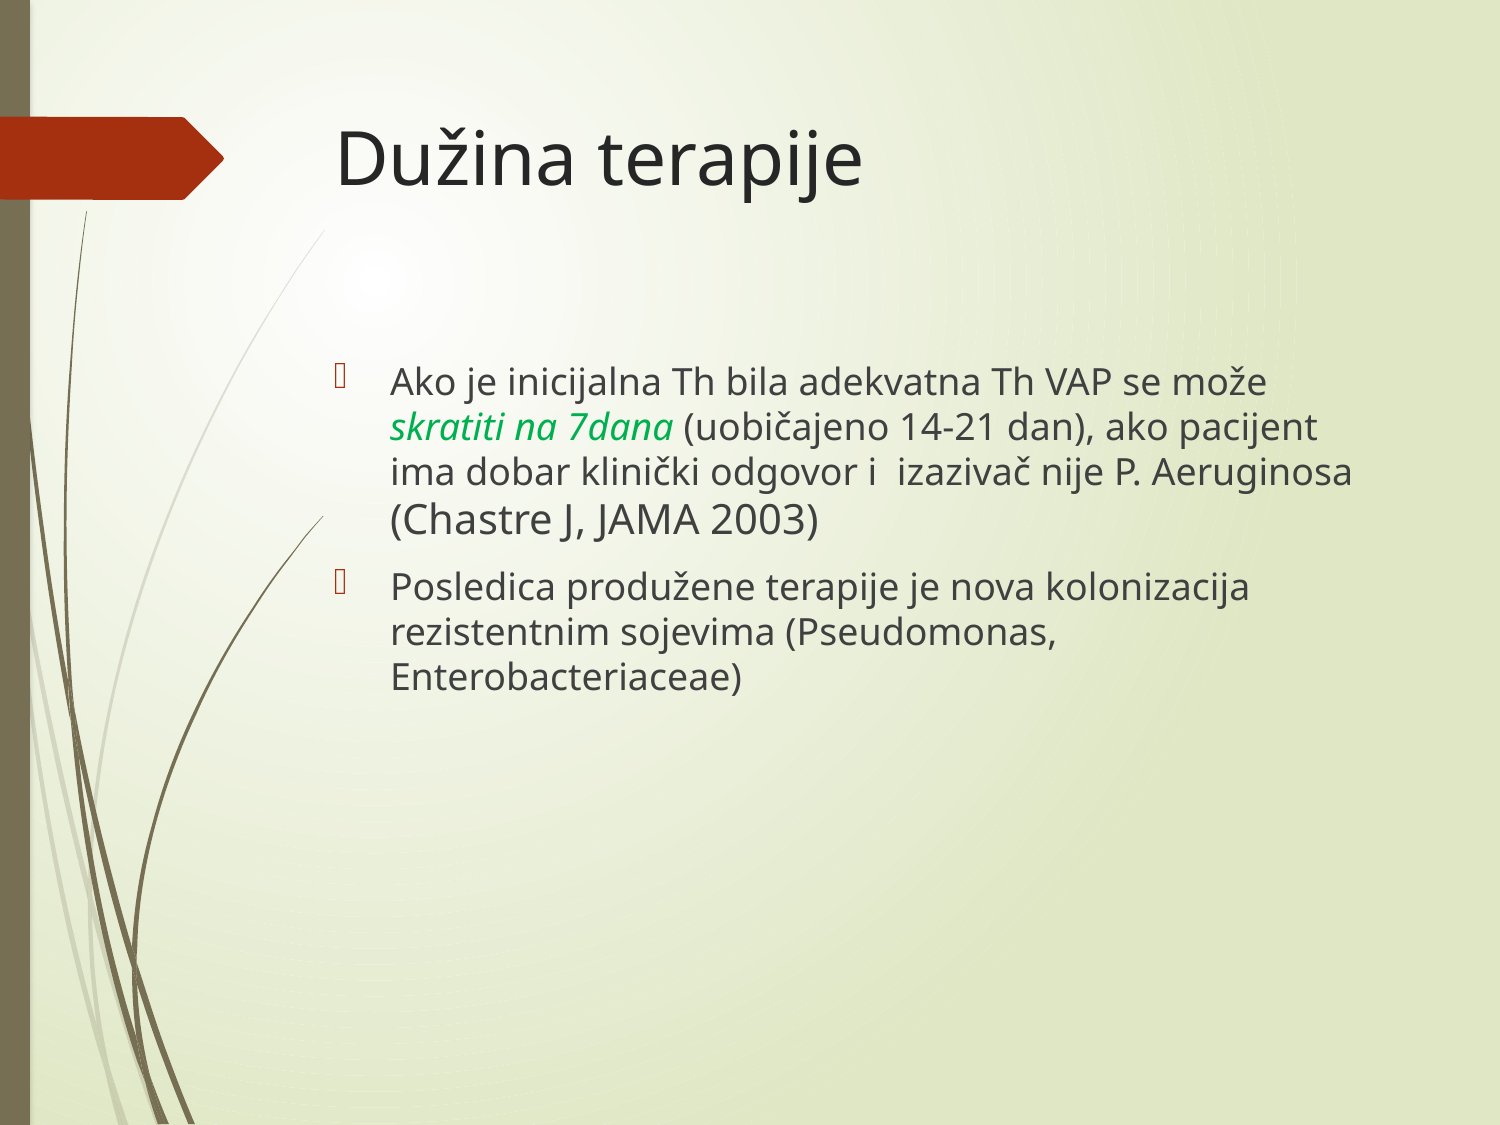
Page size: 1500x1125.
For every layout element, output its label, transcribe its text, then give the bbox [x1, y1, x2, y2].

list Ako je inicijalna Th bila adekvatna Th VAP se može skratiti na 7dana (uobičajeno 14-21 dan), ako pacijent ima dobar klinički odgovor i izazivač nije P. Aeruginosa (Chastre J, JAMA 2003) Posledica produžene terapije je nova kolonizacija rezistentnim sojevima (Pseudomonas, Enterobacteriaceae) [318, 350, 1400, 970]
title Dužina terapije [319, 102, 1400, 313]
